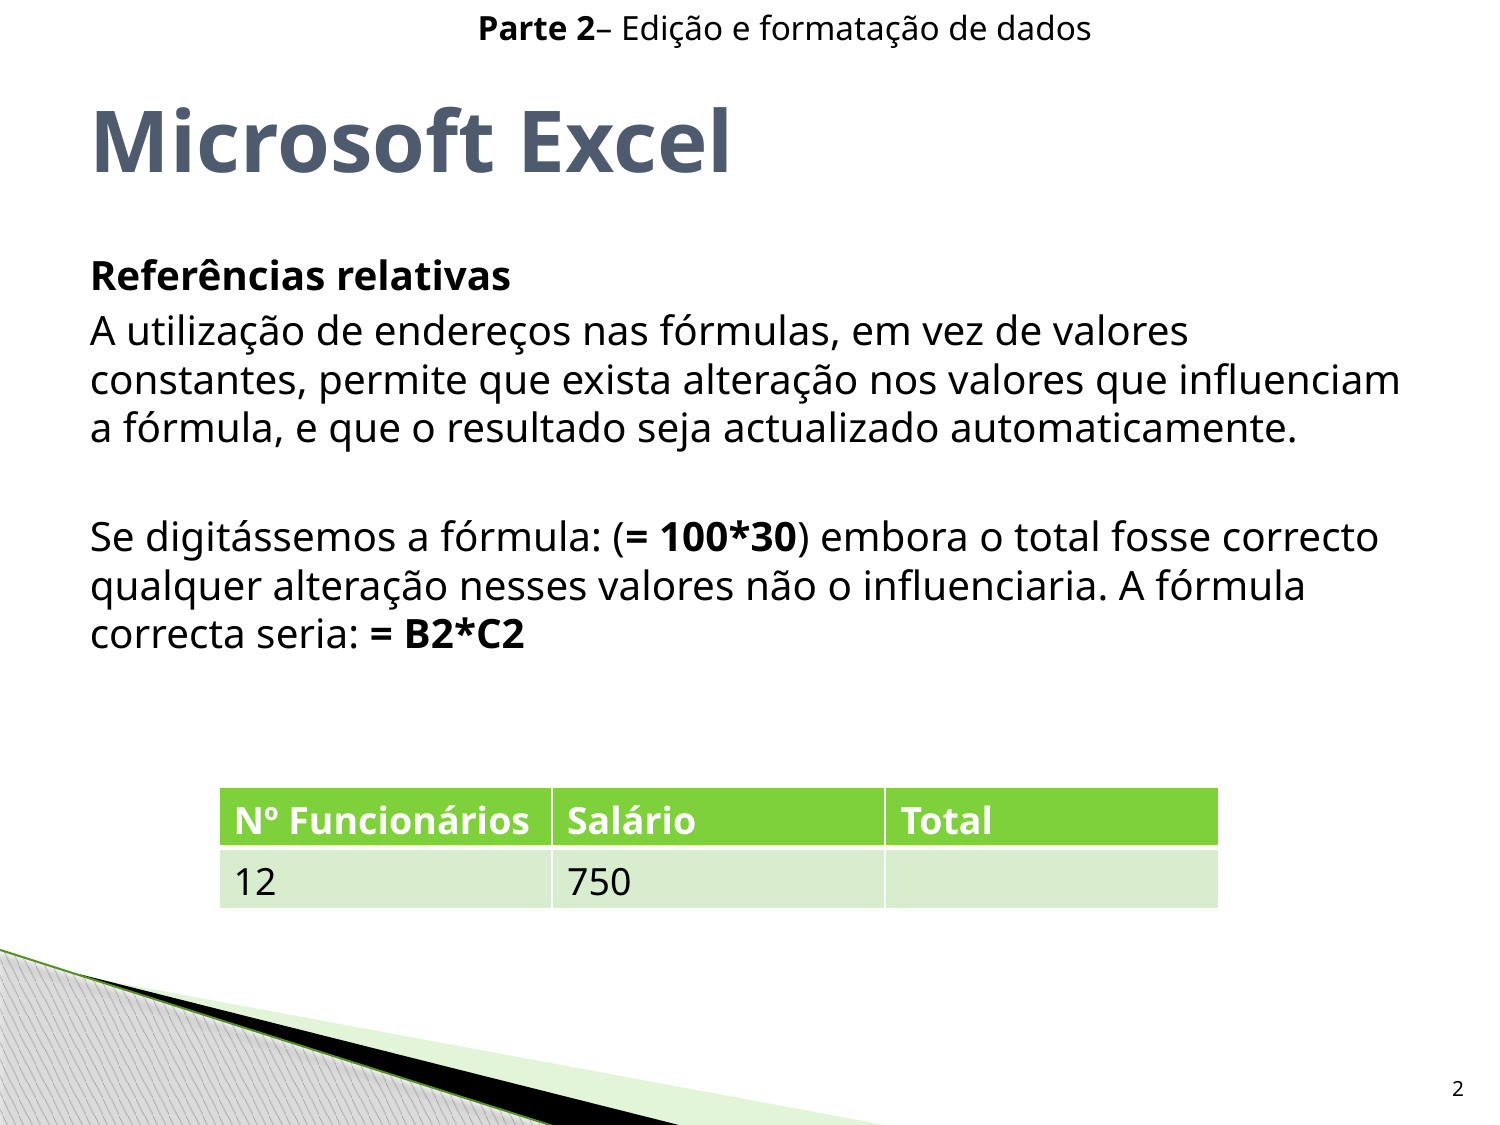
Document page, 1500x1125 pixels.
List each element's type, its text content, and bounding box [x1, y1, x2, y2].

table_header Salário [553, 788, 884, 845]
list Referências relativas A utilização de endereços nas fórmulas, em vez de valores constantes, permite que exista alteração nos valores que influenciam a fórmula, e que o resultado seja actualizado automaticamente. Se digitássemos a fórmula: (= 100*30) embora o total fosse correcto qualquer alteração nesses valores não o influenciaria. A fórmula correcta seria: = B2*C2 [75, 243, 1425, 716]
table_cell 12 [220, 850, 551, 908]
table_cell 750 [553, 850, 884, 908]
table_cell [886, 850, 1218, 908]
table_header Nº Funcionários [220, 788, 551, 845]
slide_number 2 [1418, 1051, 1479, 1112]
table_header Total [886, 788, 1218, 845]
text_box Parte 2– Edição e formatação de dados [351, 0, 1219, 55]
title Microsoft Excel [75, 45, 1425, 233]
